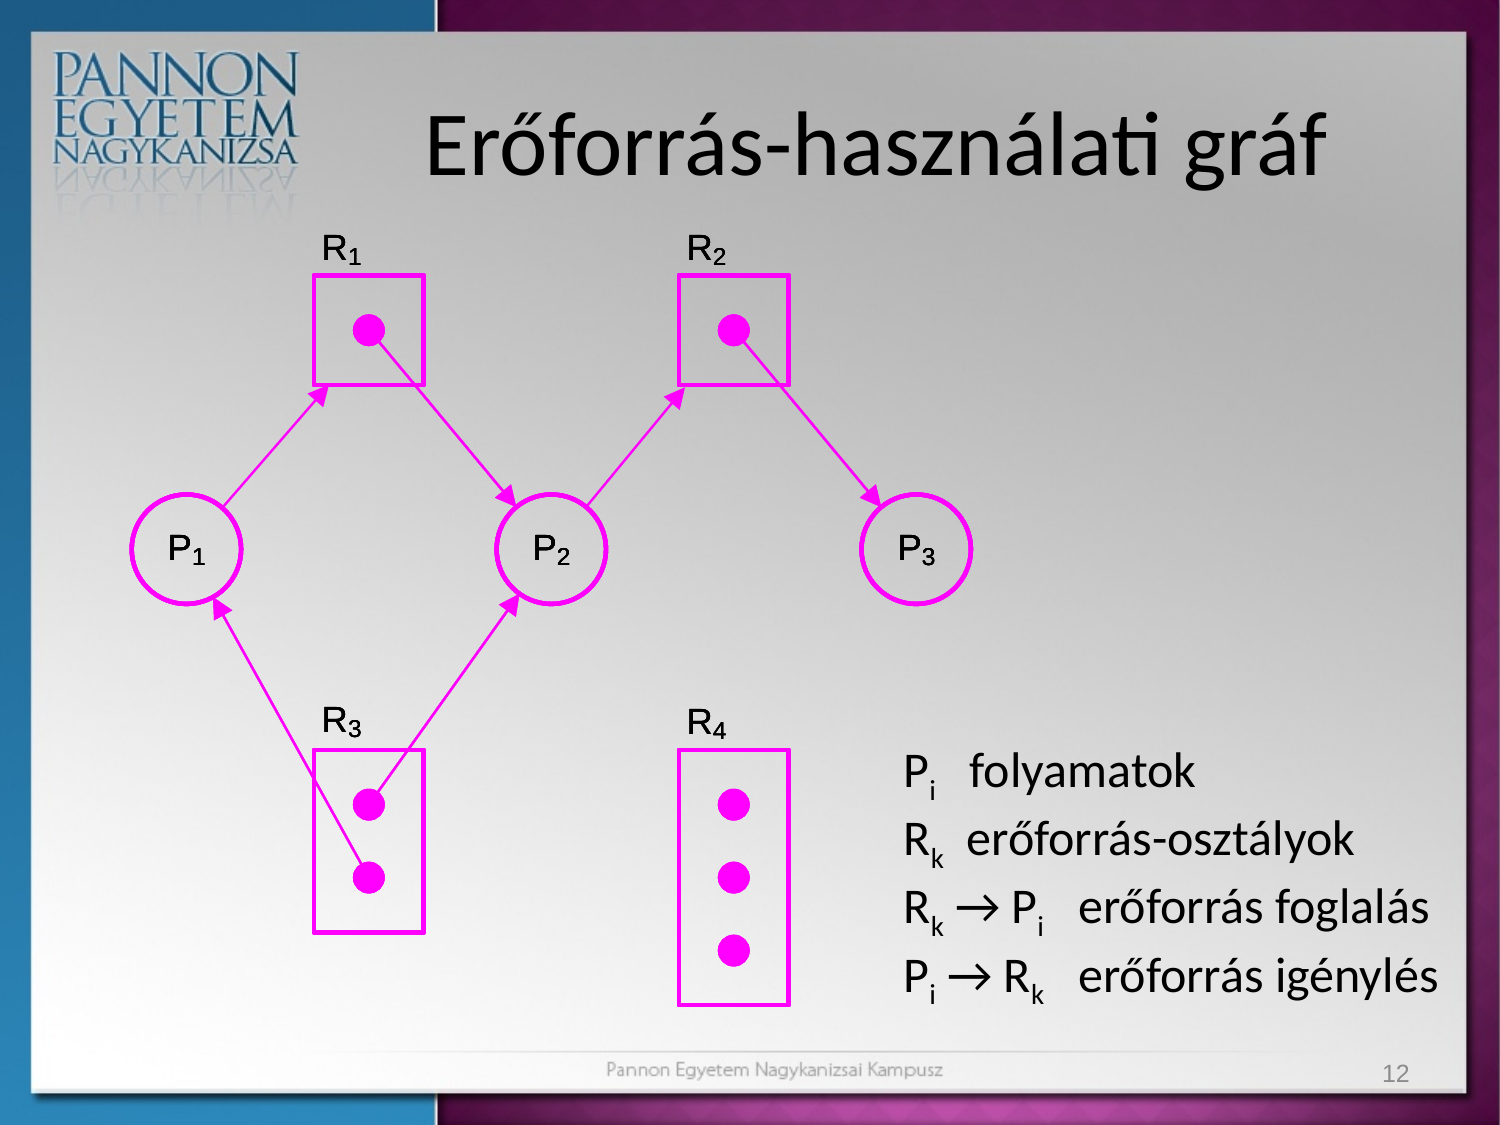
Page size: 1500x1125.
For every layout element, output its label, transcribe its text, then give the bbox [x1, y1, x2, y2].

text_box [124, 224, 976, 1010]
text_box Pi folyamatok Rk erőforrás-osztályok Rk → Pi erőforrás foglalás Pi → Rk erőforrás igénylés [977, 737, 1439, 1019]
picture [0, 0, 1500, 1125]
title Erőforrás-használati gráf [328, 45, 1425, 233]
slide_number 12 [1074, 1042, 1425, 1103]
